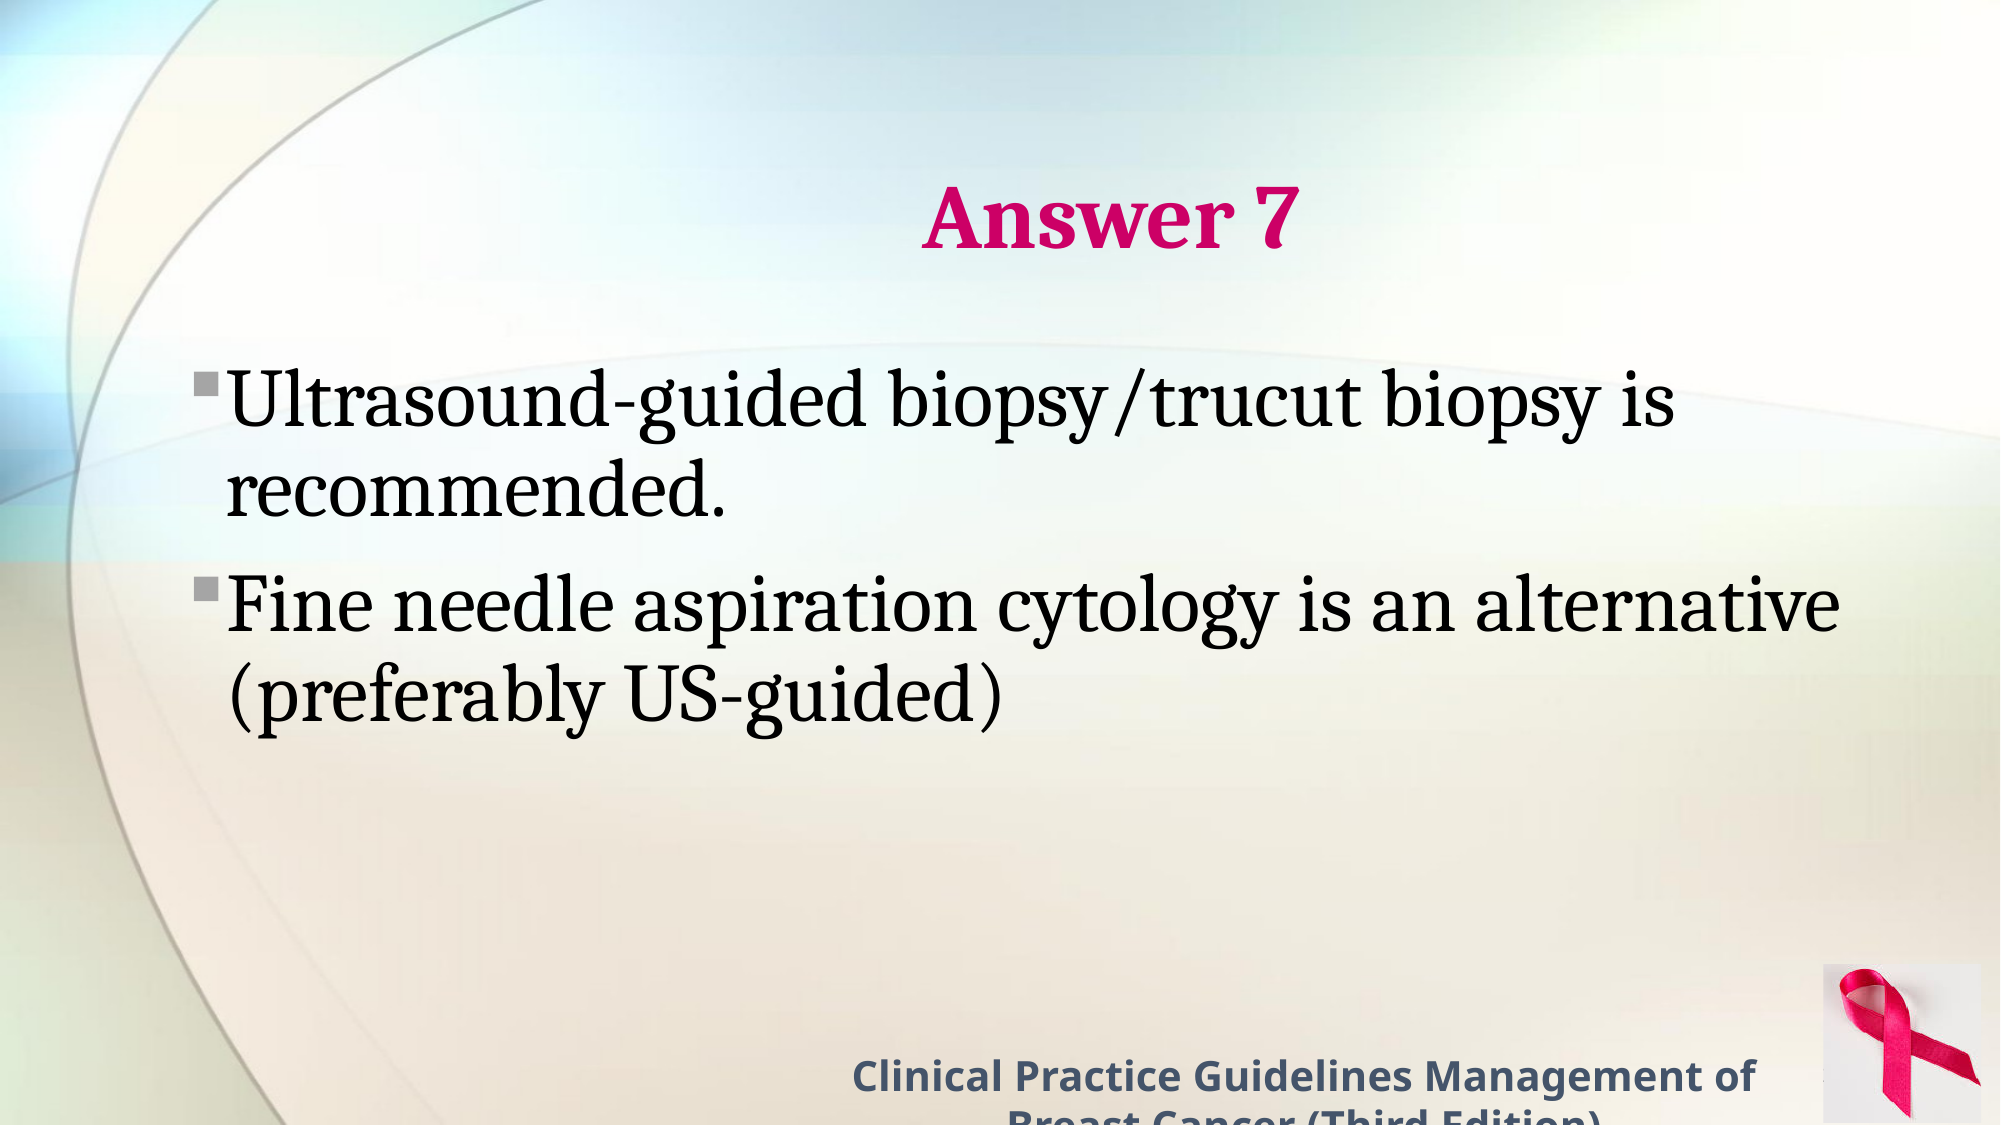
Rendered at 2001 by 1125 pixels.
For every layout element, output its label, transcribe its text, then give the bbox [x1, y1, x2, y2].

text_box Clinical Practice Guidelines Management of Breast Cancer (Third Edition) [788, 1042, 1820, 1125]
picture [0, 0, 2001, 1125]
title Answer 7 [381, 103, 1863, 321]
list Ultrasound-guided biopsy/trucut biopsy is recommended. Fine needle aspiration cytology is an alternative (preferably US-guided) [172, 347, 1863, 1061]
